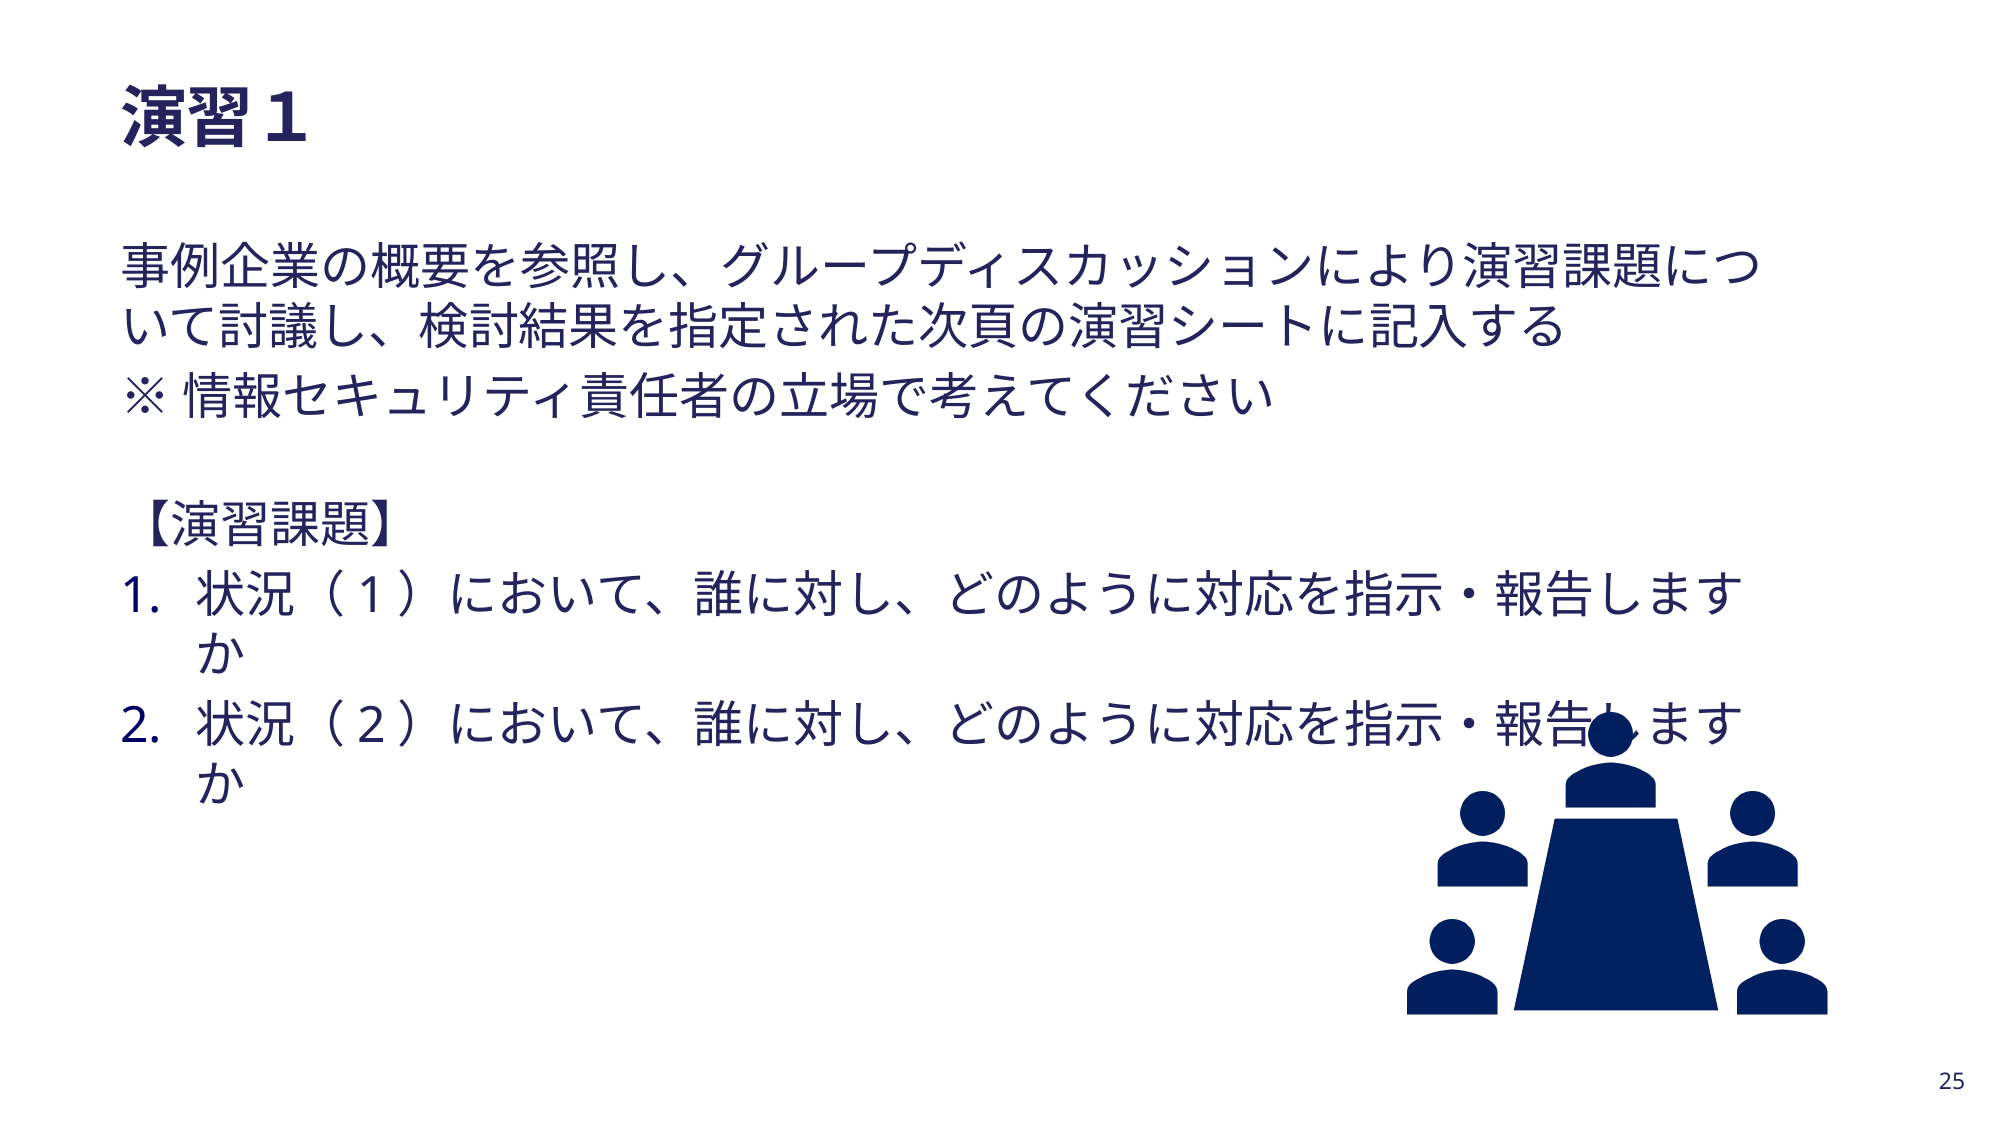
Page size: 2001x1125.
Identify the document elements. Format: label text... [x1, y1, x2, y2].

picture [1384, 691, 1678, 1035]
slide_number 25 [1513, 1058, 1981, 1107]
list 事例企業の概要を参照し、グループディスカッションにより演習課題について討議し、検討結果を指定された次頁の演習シートに記入する ※情報セキュリティ責任者の立場で考えてください 【演習課題】 状況（1）において、誰に対し、どのように対応を指示・報告しますか 状況（2）において、誰に対し、どのように対応を指示・報告しますか [105, 226, 1790, 1006]
picture [1685, 771, 1850, 1035]
text_box [1525, 835, 1709, 1011]
title 演習１ [105, 51, 1428, 163]
